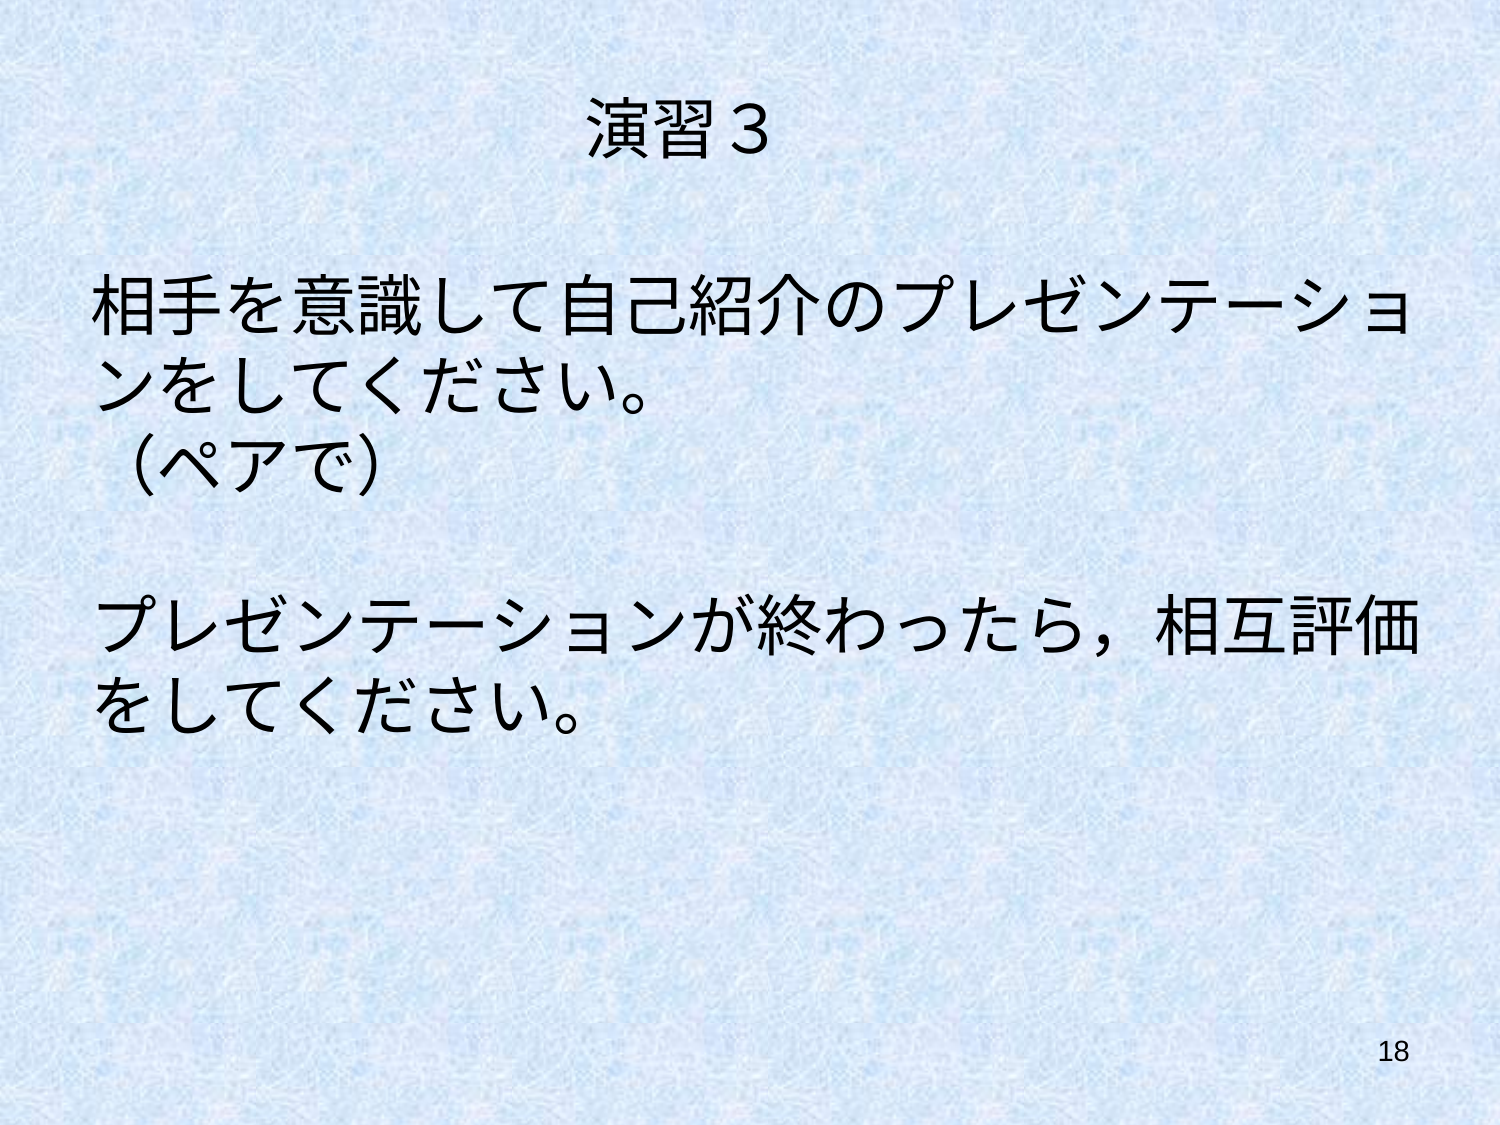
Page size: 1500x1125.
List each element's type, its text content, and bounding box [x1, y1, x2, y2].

picture [0, 0, 1500, 1125]
title 相手を意識して自己紹介のプレゼンテーションをしてください。 （ペアで） プレゼンテーションが終わったら，相互評価をしてください。 [75, 224, 1438, 863]
text_box 演習３ [562, 79, 807, 175]
slide_number 18 [1074, 1024, 1426, 1103]
